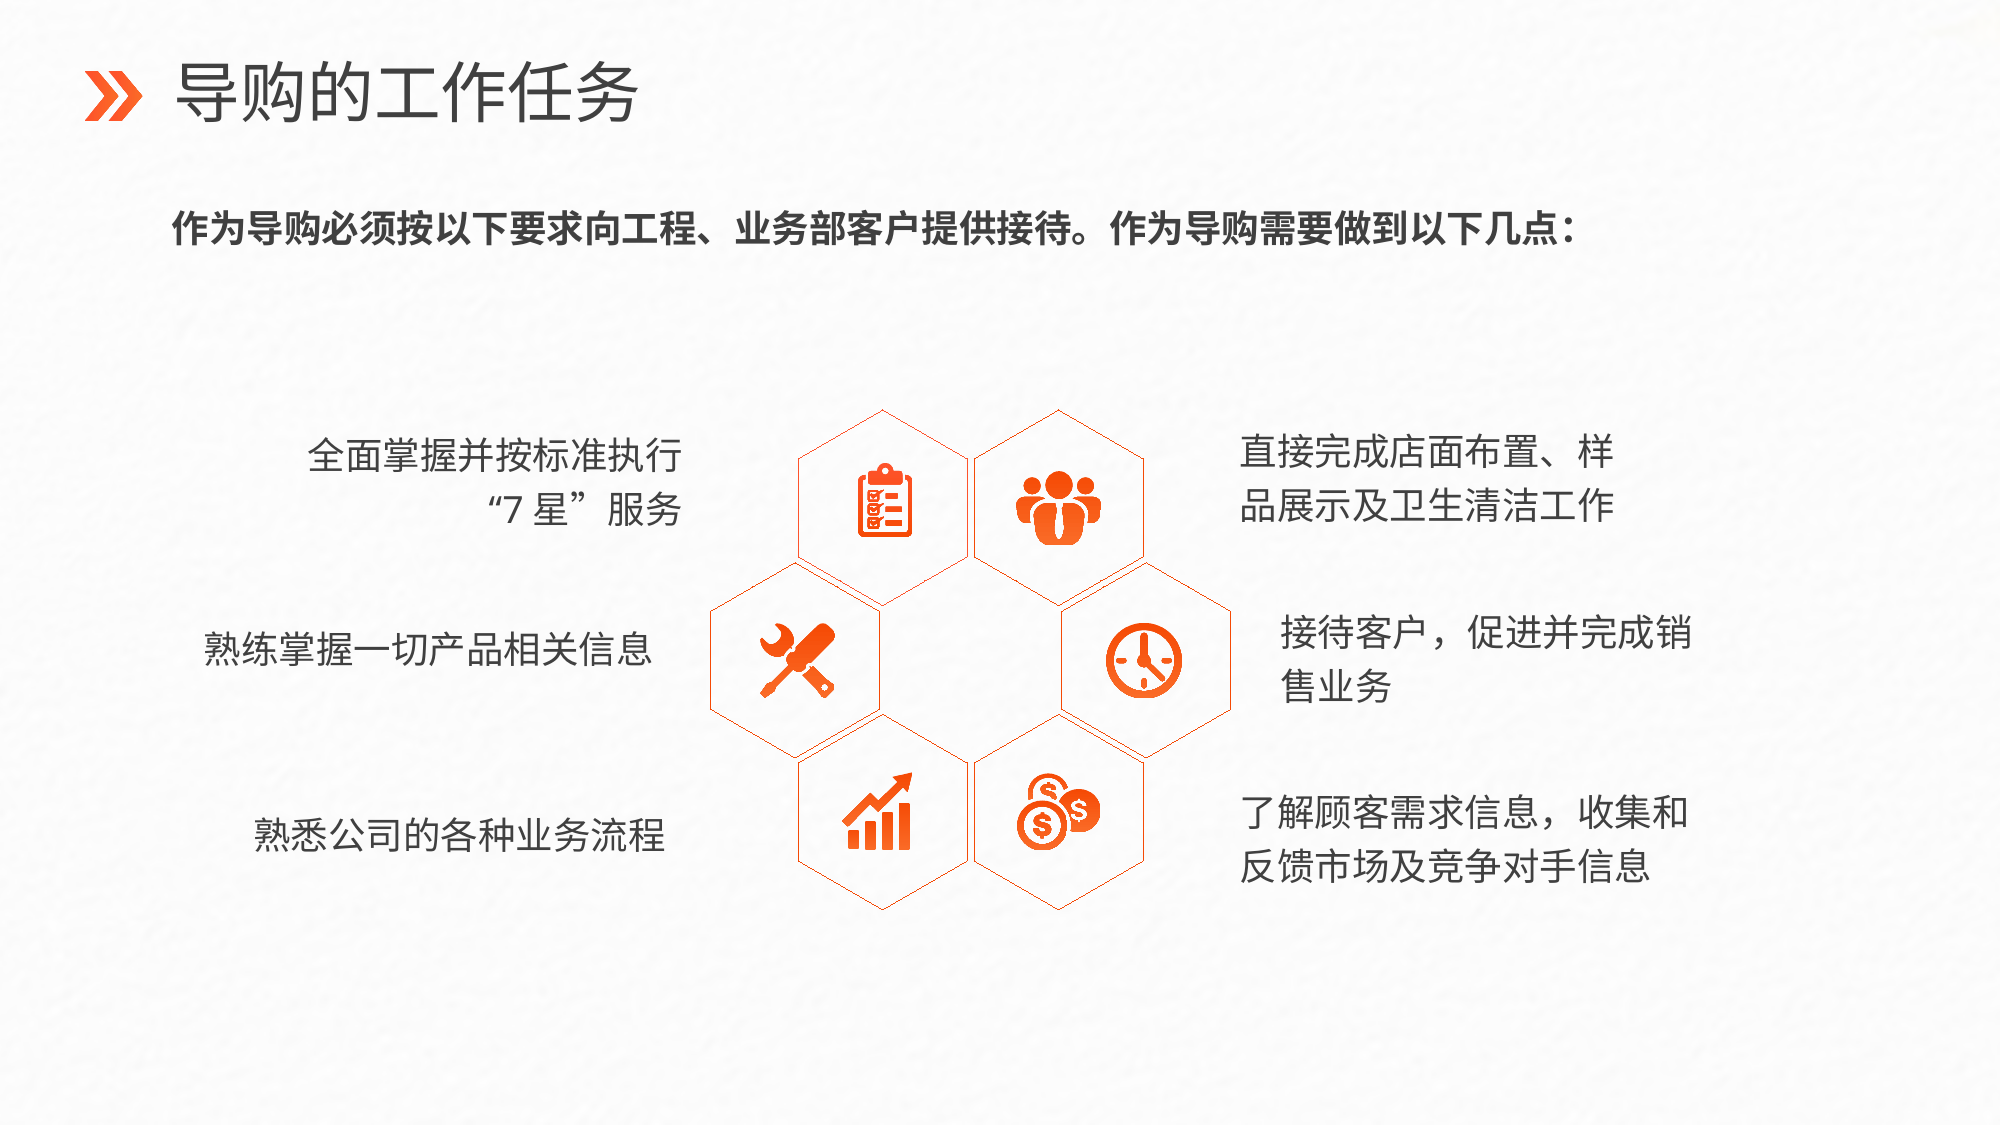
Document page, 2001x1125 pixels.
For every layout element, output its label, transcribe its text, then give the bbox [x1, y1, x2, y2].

text_box [1072, 496, 1102, 523]
text_box 熟练掌握一切产品相关信息 [162, 557, 670, 732]
text_box [868, 462, 903, 485]
text_box [1106, 622, 1182, 699]
text_box 作为导购必须按以下要求向工程、业务部客户提供接待。作为导购需要做到以下几点： [156, 197, 1764, 258]
text_box [1077, 477, 1094, 495]
text_box 了解顾客需求信息，收集和 反馈市场及竞争对手信息 [1223, 746, 1785, 921]
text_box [842, 772, 913, 850]
text_box [760, 623, 836, 698]
text_box [1016, 496, 1045, 523]
text_box [974, 714, 1144, 910]
text_box 直接完成店面布置、样 品展示及卫生清洁工作 [1223, 387, 1704, 560]
text_box [974, 409, 1144, 606]
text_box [1017, 773, 1101, 851]
text_box [1023, 477, 1041, 495]
text_box [1045, 471, 1073, 499]
text_box [798, 714, 968, 910]
text_box [710, 562, 880, 758]
text_box 导购的工作任务 [159, 43, 657, 139]
text_box 全面掌握并按标准执行 “7星”服务 [250, 390, 700, 564]
text_box [798, 409, 968, 606]
text_box 接待客户，促进并完成销售业务 [1264, 566, 1744, 741]
text_box [1033, 503, 1085, 545]
text_box 熟悉公司的各种业务流程 [231, 743, 683, 918]
text_box [1061, 562, 1231, 758]
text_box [84, 71, 143, 121]
text_box [858, 474, 913, 537]
